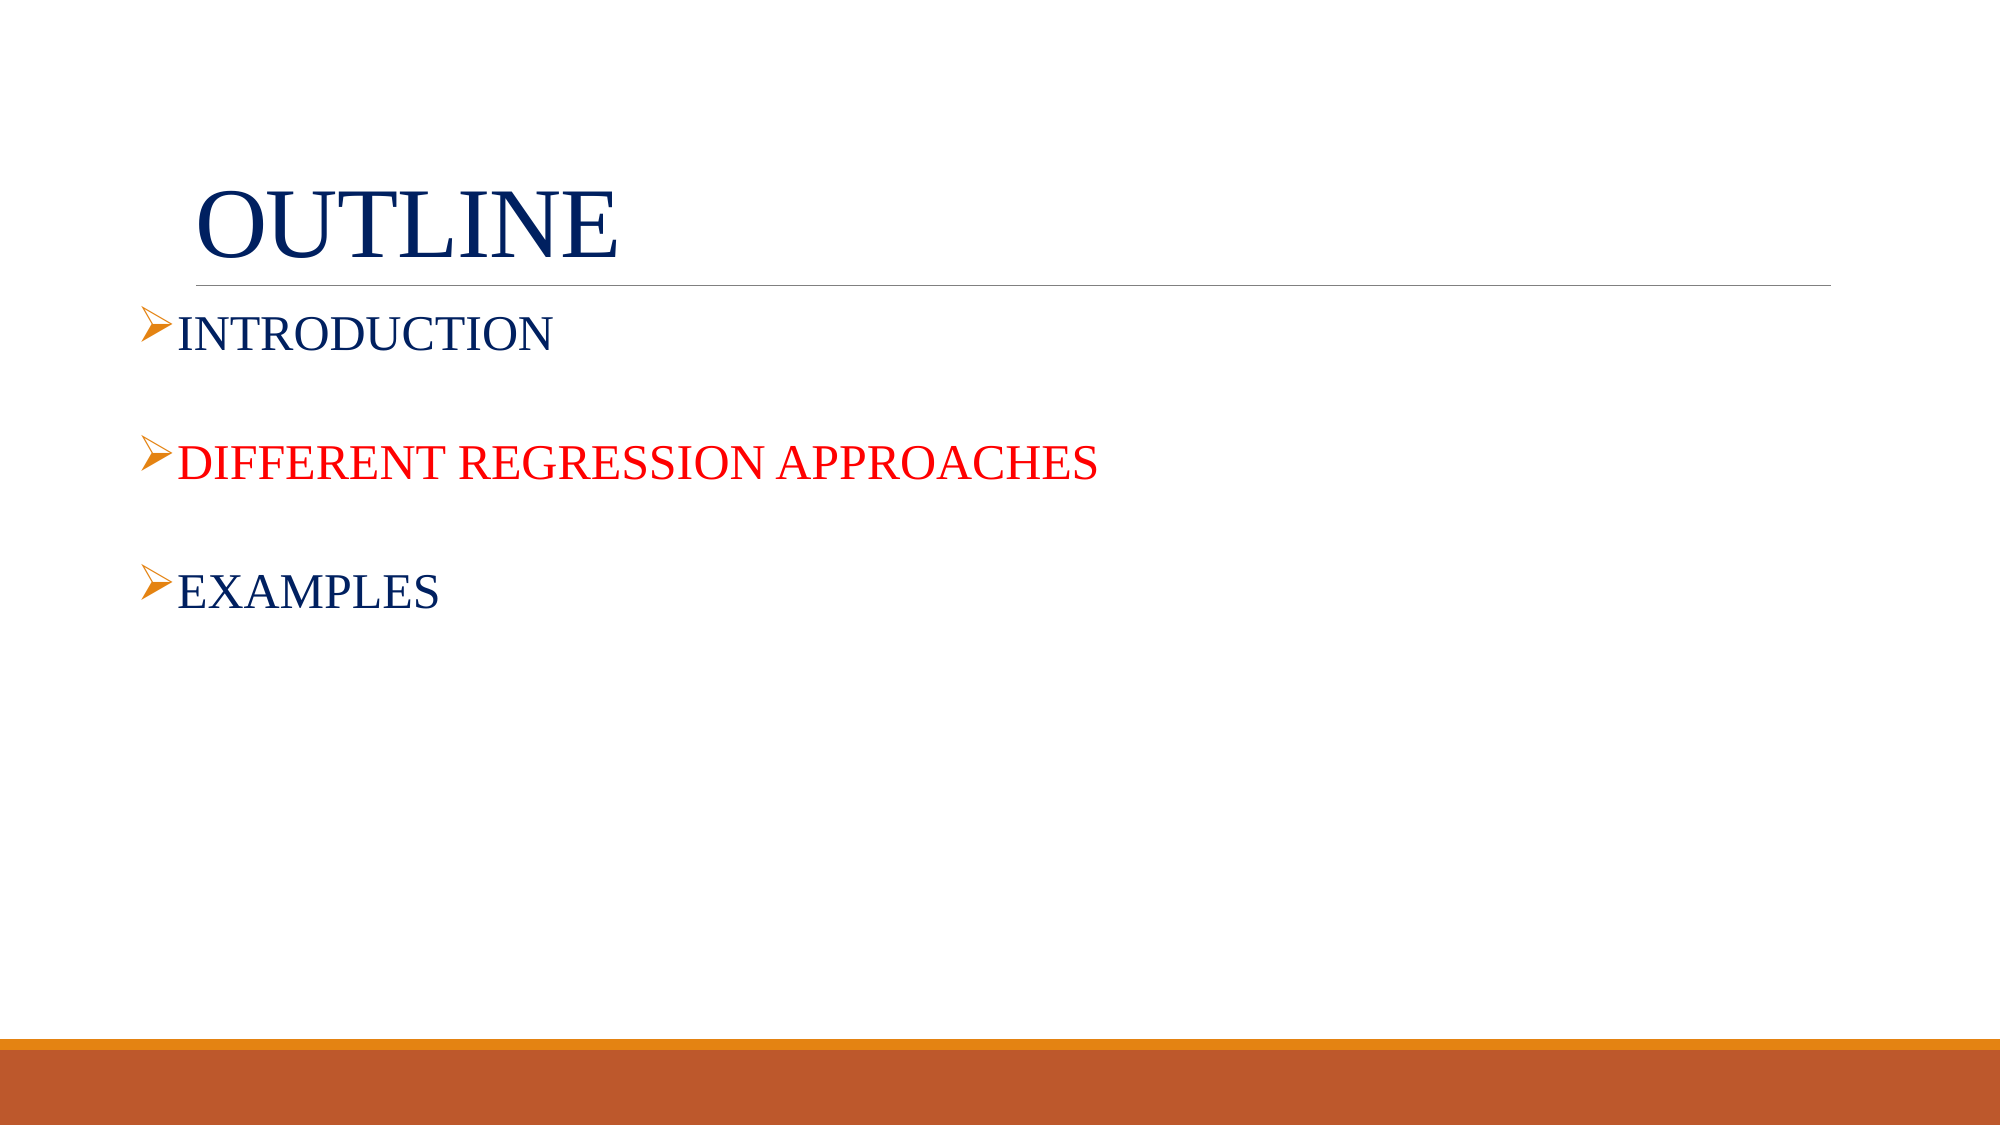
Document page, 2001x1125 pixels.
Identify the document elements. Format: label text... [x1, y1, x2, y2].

title OUTLINE [180, 47, 1830, 285]
list INTRODUCTION DIFFERENT REGRESSION APPROACHES EXAMPLES [137, 299, 1863, 1046]
